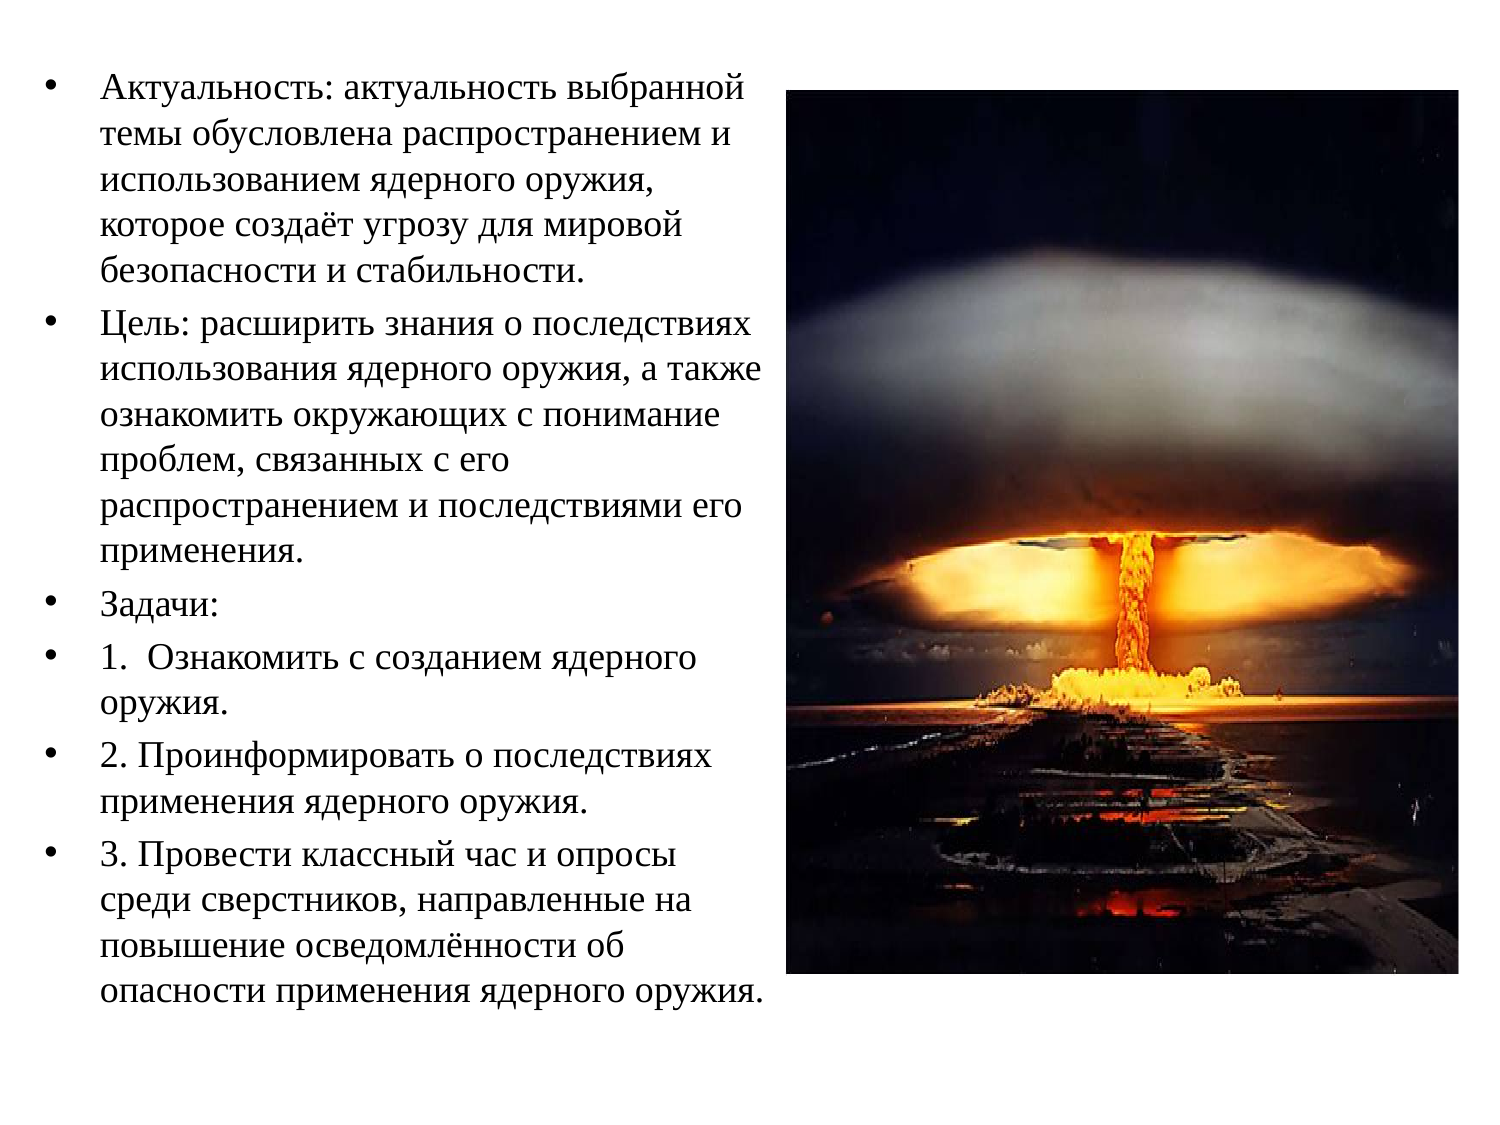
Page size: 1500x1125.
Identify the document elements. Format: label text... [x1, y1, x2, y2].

picture [785, 89, 1459, 977]
list Актуальность: актуальность выбранной темы обусловлена распространением и использованием ядерного оружия, которое создаёт угрозу для мировой безопасности и стабильности. Цель: расширить знания о последствиях использования ядерного оружия, а также ознакомить окружающих с понимание проблем, связанных с его распространением и последствиями его применения. Задачи: 1. Ознакомить с созданием ядерного оружия. 2. Проинформировать о последствиях применения ядерного оружия. 3. Провести классный час и опросы среди сверстников, направленные на повышение осведомлённости об опасности применения ядерного оружия. [29, 54, 786, 1035]
